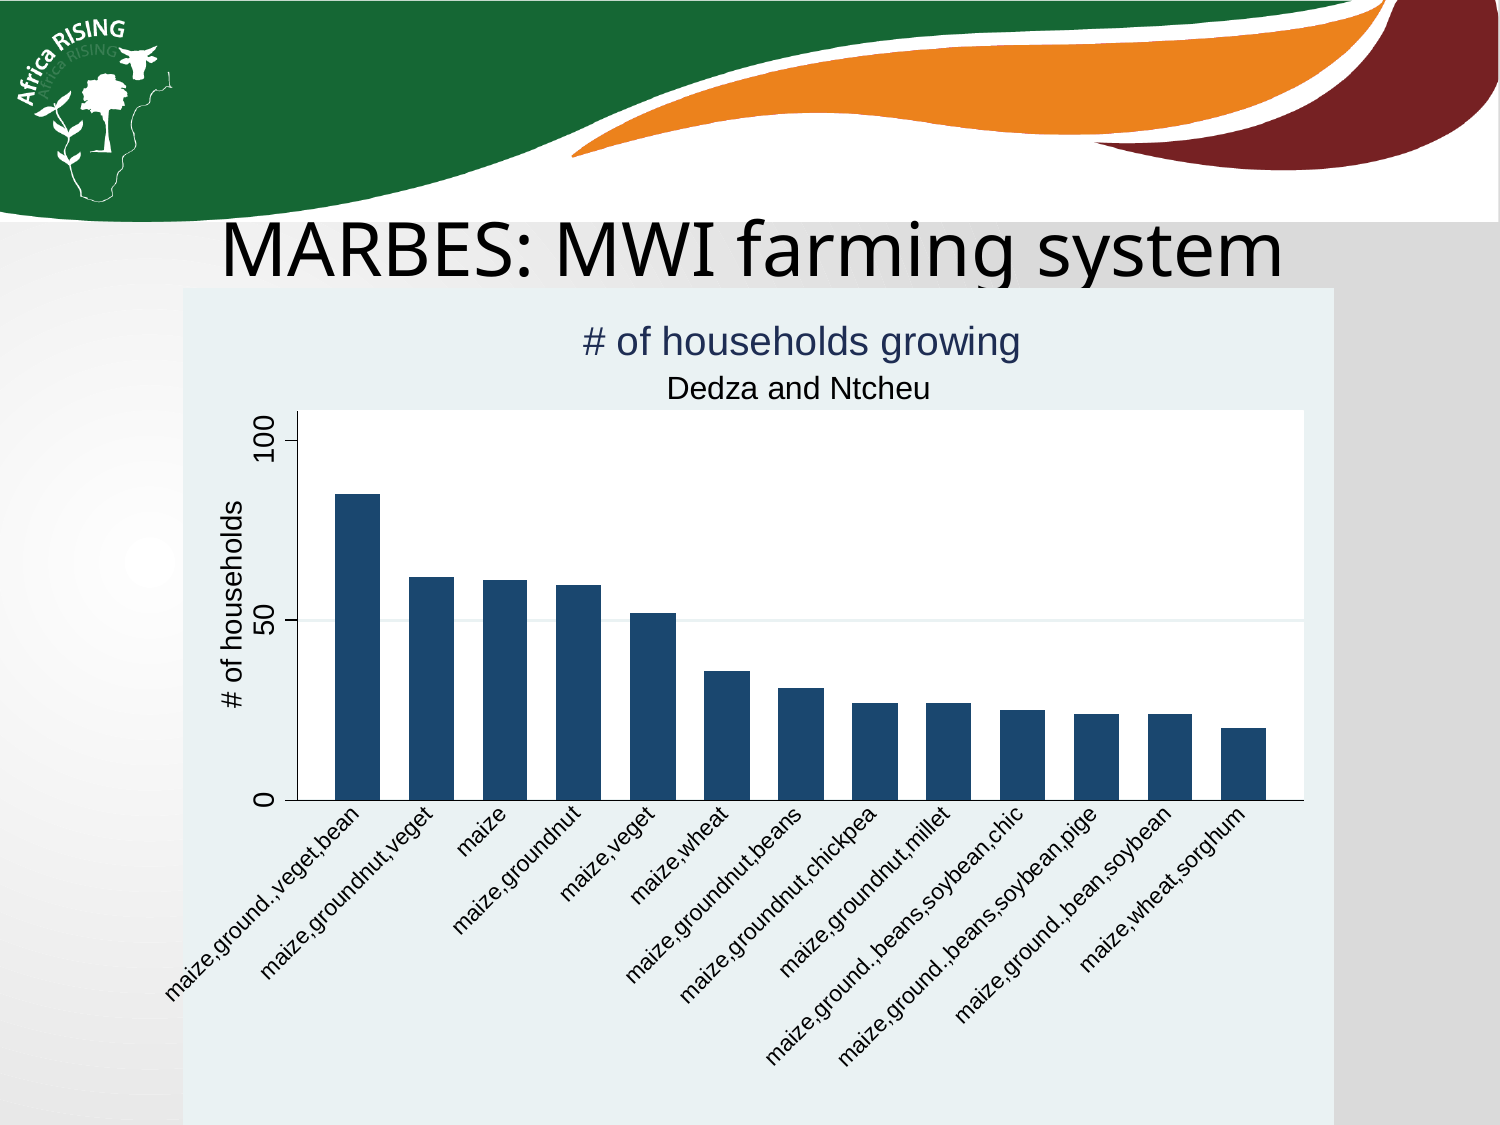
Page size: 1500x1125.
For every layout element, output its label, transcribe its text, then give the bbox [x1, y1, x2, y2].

text_box MARBES: MWI farming system [43, 193, 1444, 332]
picture [0, 0, 1499, 222]
picture [156, 278, 1344, 1125]
